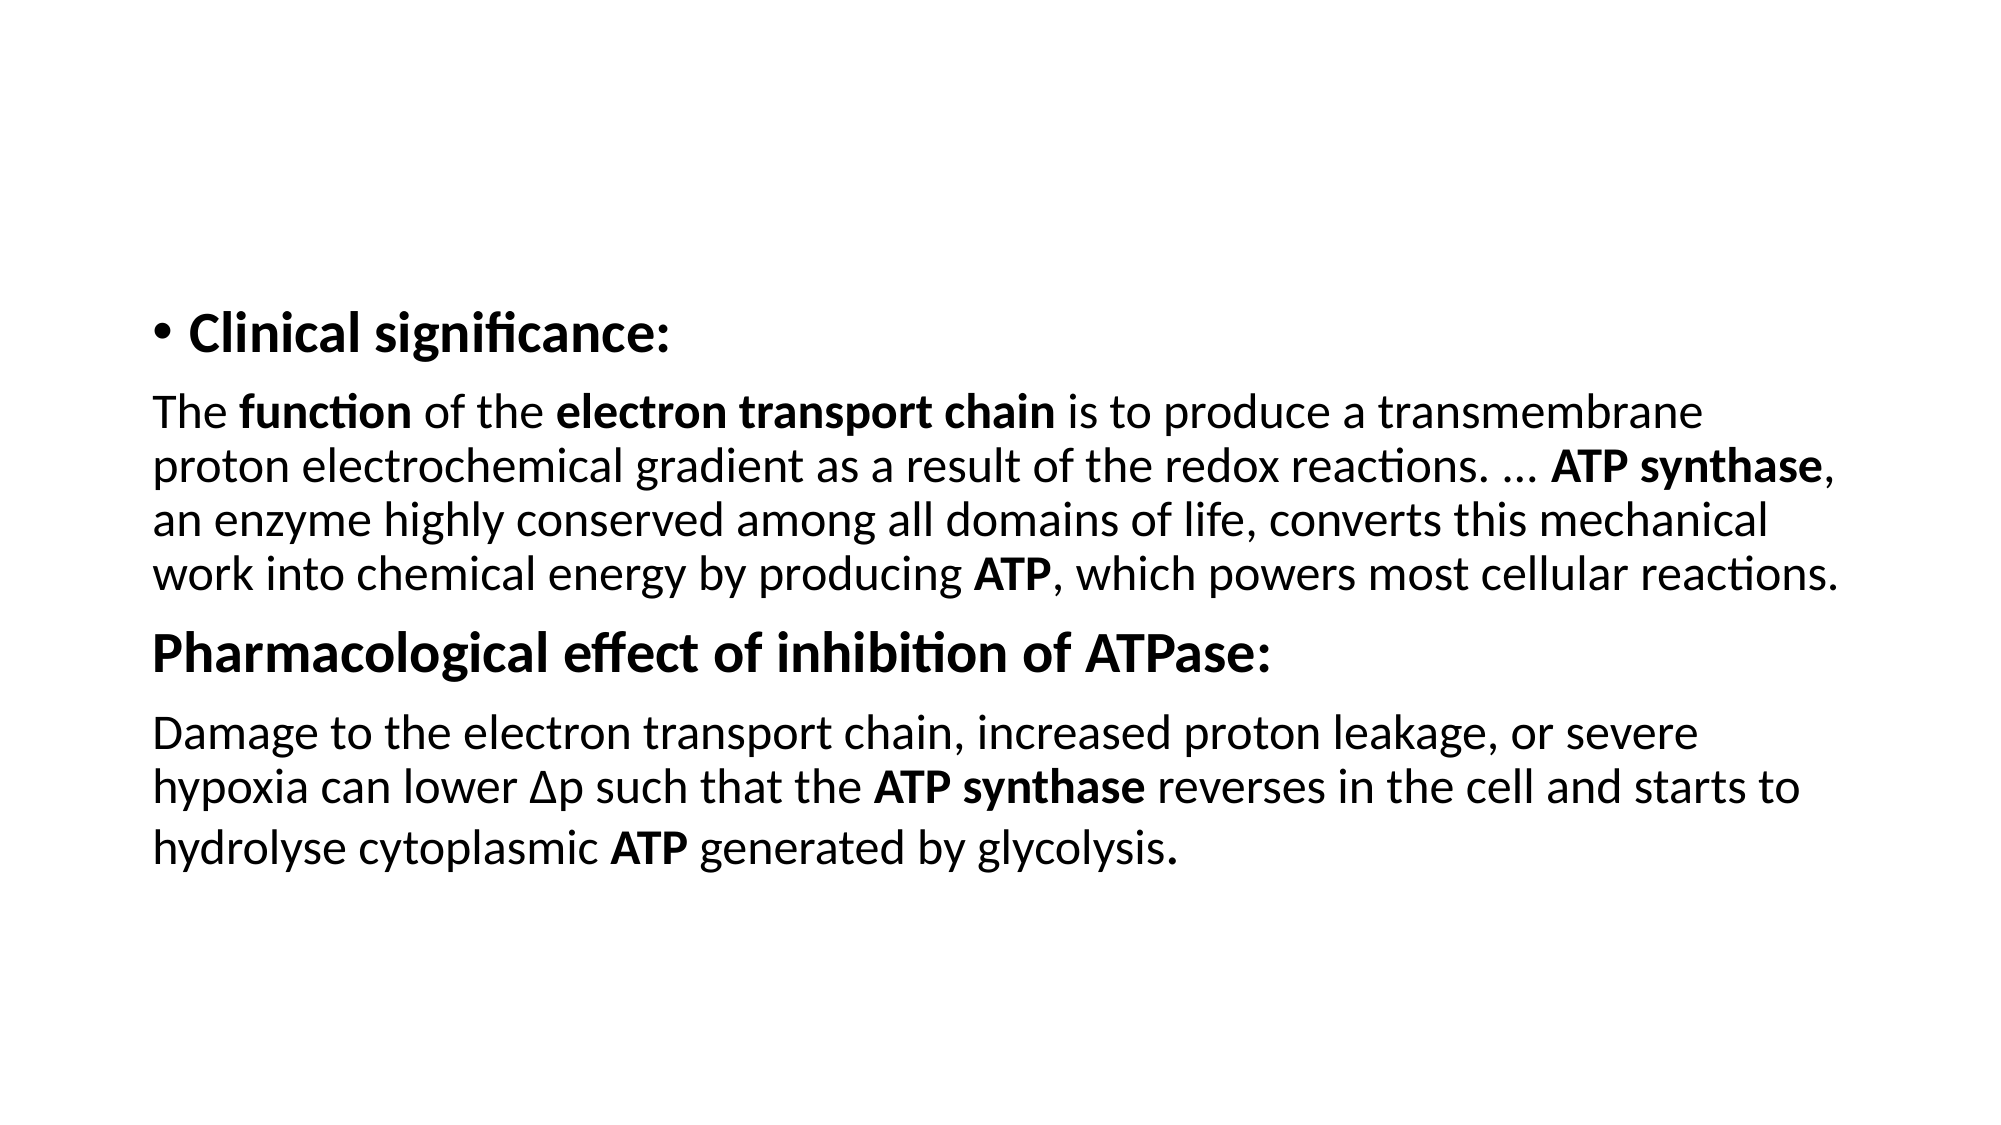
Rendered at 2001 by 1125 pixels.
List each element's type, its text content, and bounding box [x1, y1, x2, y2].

list Clinical significance: The function of the electron transport chain is to produce a transmembrane proton electrochemical gradient as a result of the redox reactions. ... ATP synthase, an enzyme highly conserved among all domains of life, converts this mechanical work into chemical energy by producing ATP, which powers most cellular reactions. Pharmacological effect of inhibition of ATPase: Damage to the electron transport chain, increased proton leakage, or severe hypoxia can lower Δp such that the ATP synthase reverses in the cell and starts to hydrolyse cytoplasmic ATP generated by glycolysis. [137, 294, 1863, 1014]
